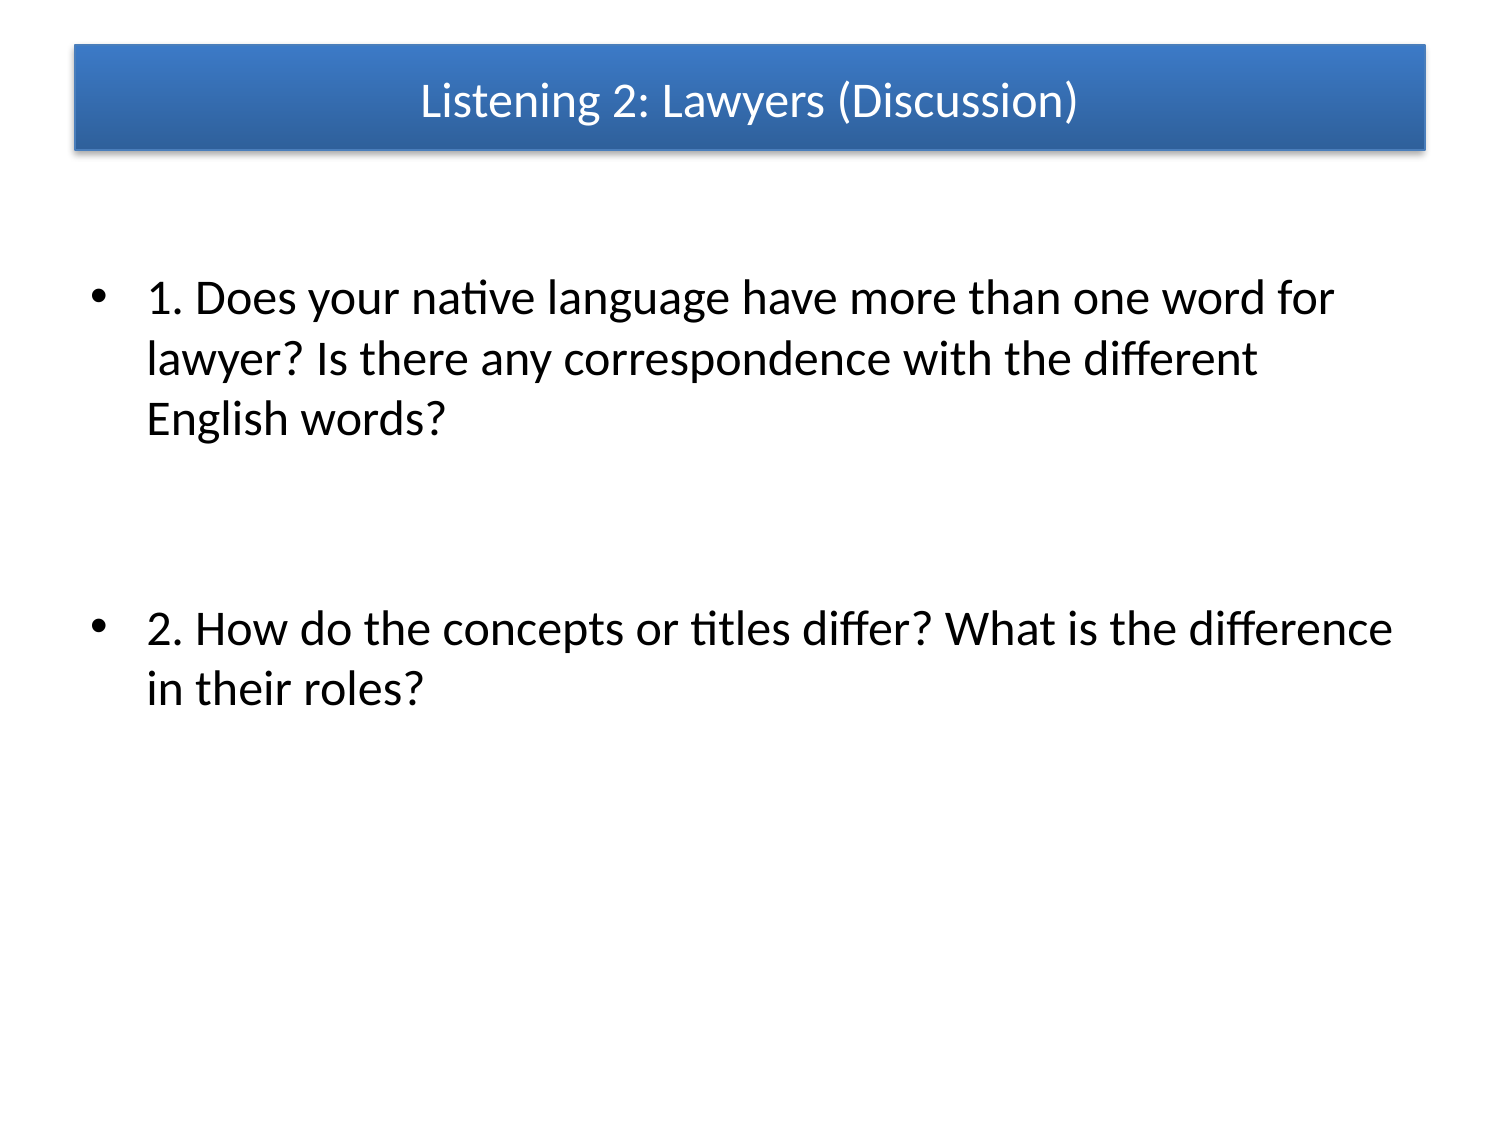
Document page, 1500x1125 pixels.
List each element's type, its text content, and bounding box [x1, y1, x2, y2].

title Listening 2: Lawyers (Discussion) [74, 44, 1426, 151]
list 1. Does your native language have more than one word for lawyer? Is there any correspondence with the different English words? 2. How do the concepts or titles differ? What is the difference in their roles? [75, 187, 1425, 1005]
